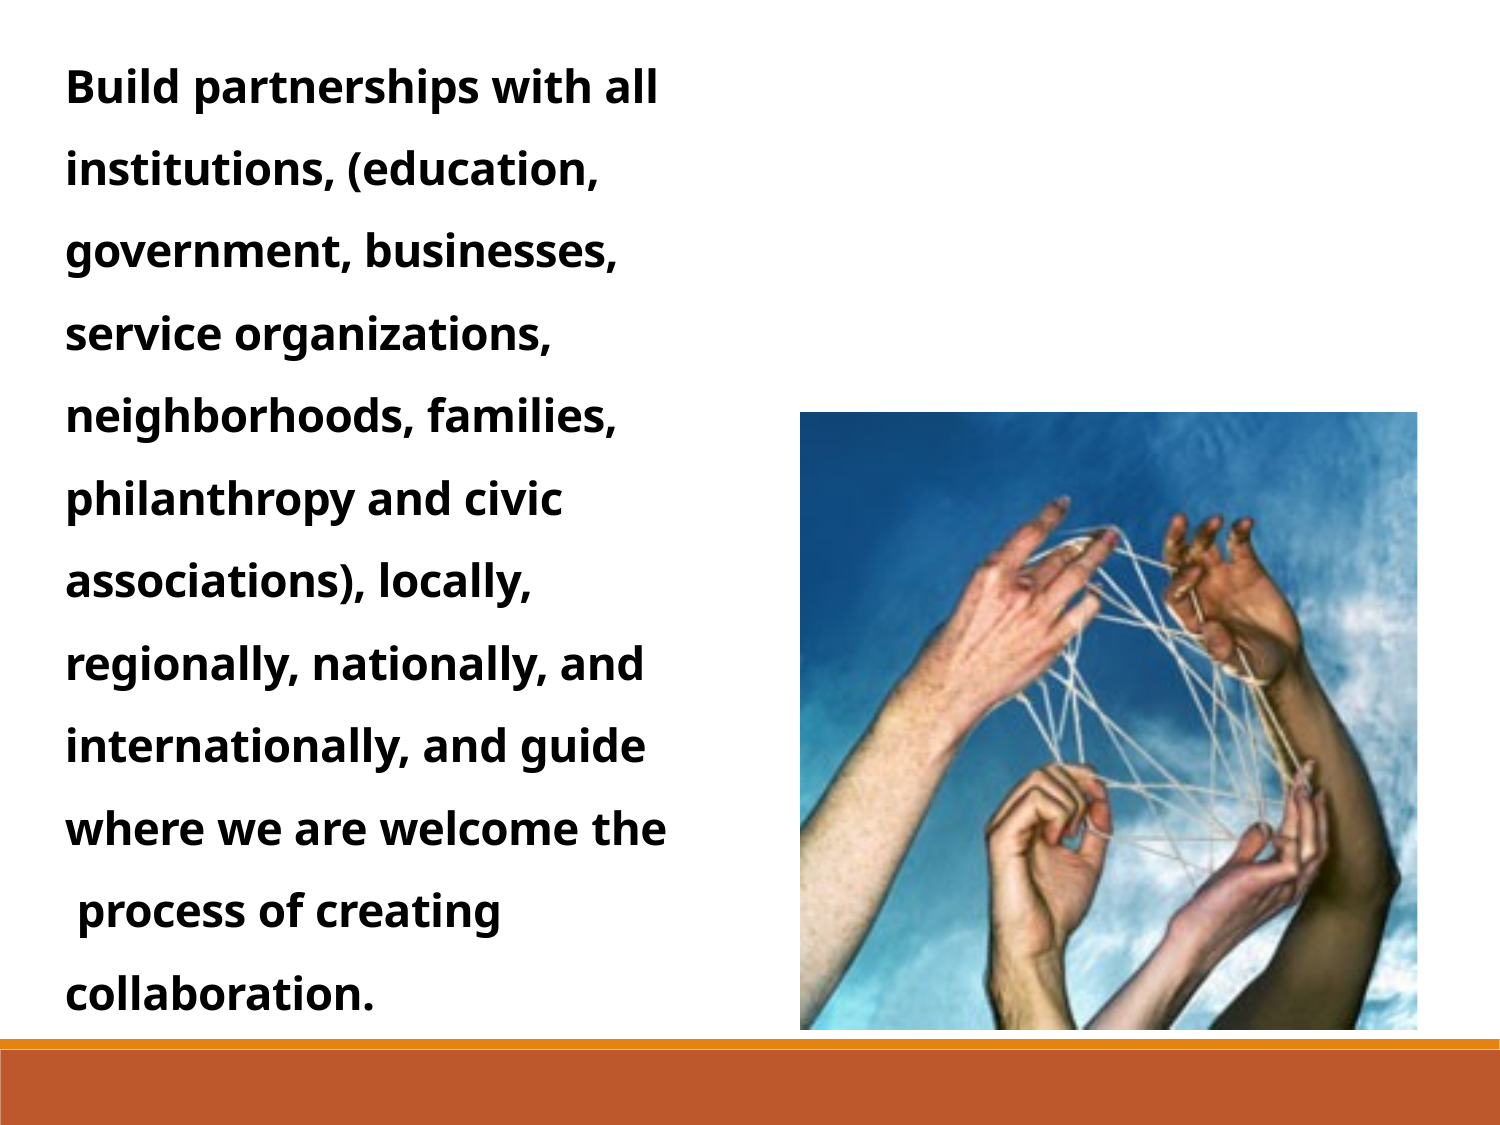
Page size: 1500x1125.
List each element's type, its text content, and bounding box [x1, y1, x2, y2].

text_box Build partnerships with all institutions, (education, government, businesses, service organizations, neighborhoods, families, philanthropy and civic associations), locally, regionally, nationally, and internationally, and guide where we are welcome the process of creating collaboration. [62, 27, 676, 1019]
text_box [800, 412, 1418, 1030]
